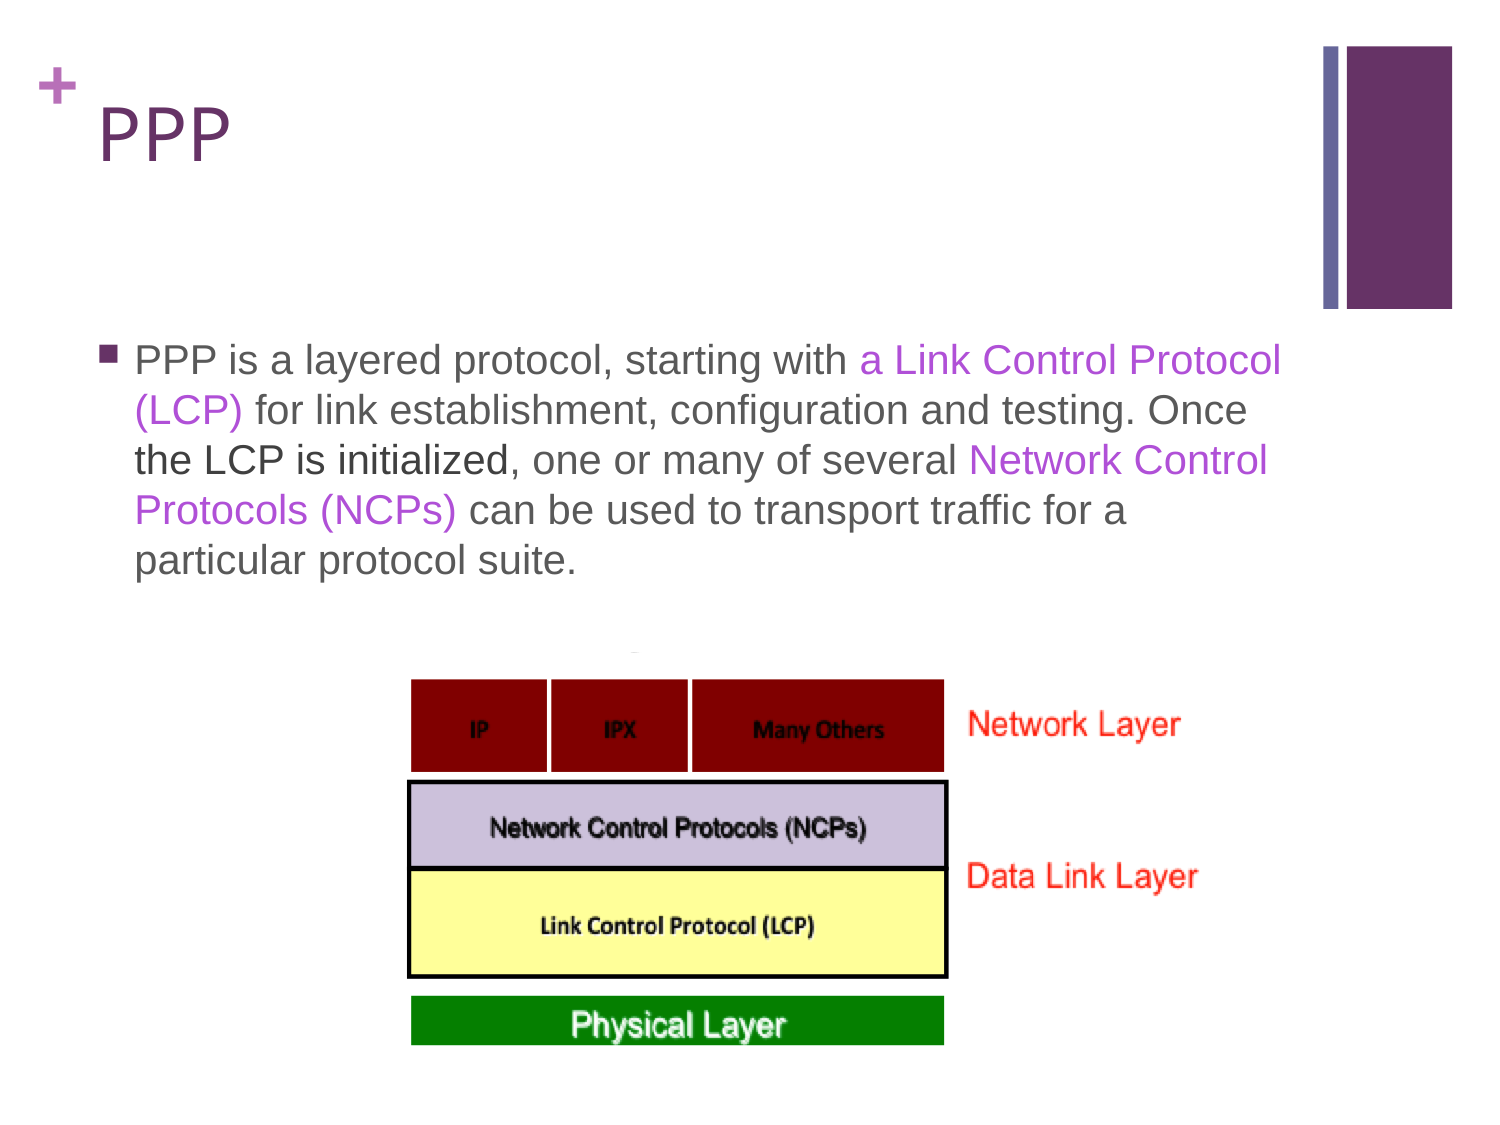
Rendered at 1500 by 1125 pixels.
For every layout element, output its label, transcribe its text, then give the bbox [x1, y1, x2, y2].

title PPP [81, 79, 1322, 263]
list PPP is a layered protocol, starting with a Link Control Protocol (LCP) for link establishment, configuration and testing. Once the LCP is initialized, one or many of several Network Control Protocols (NCPs) can be used to transport traffic for a particular protocol suite. [81, 324, 1322, 1005]
picture [384, 651, 1209, 1060]
